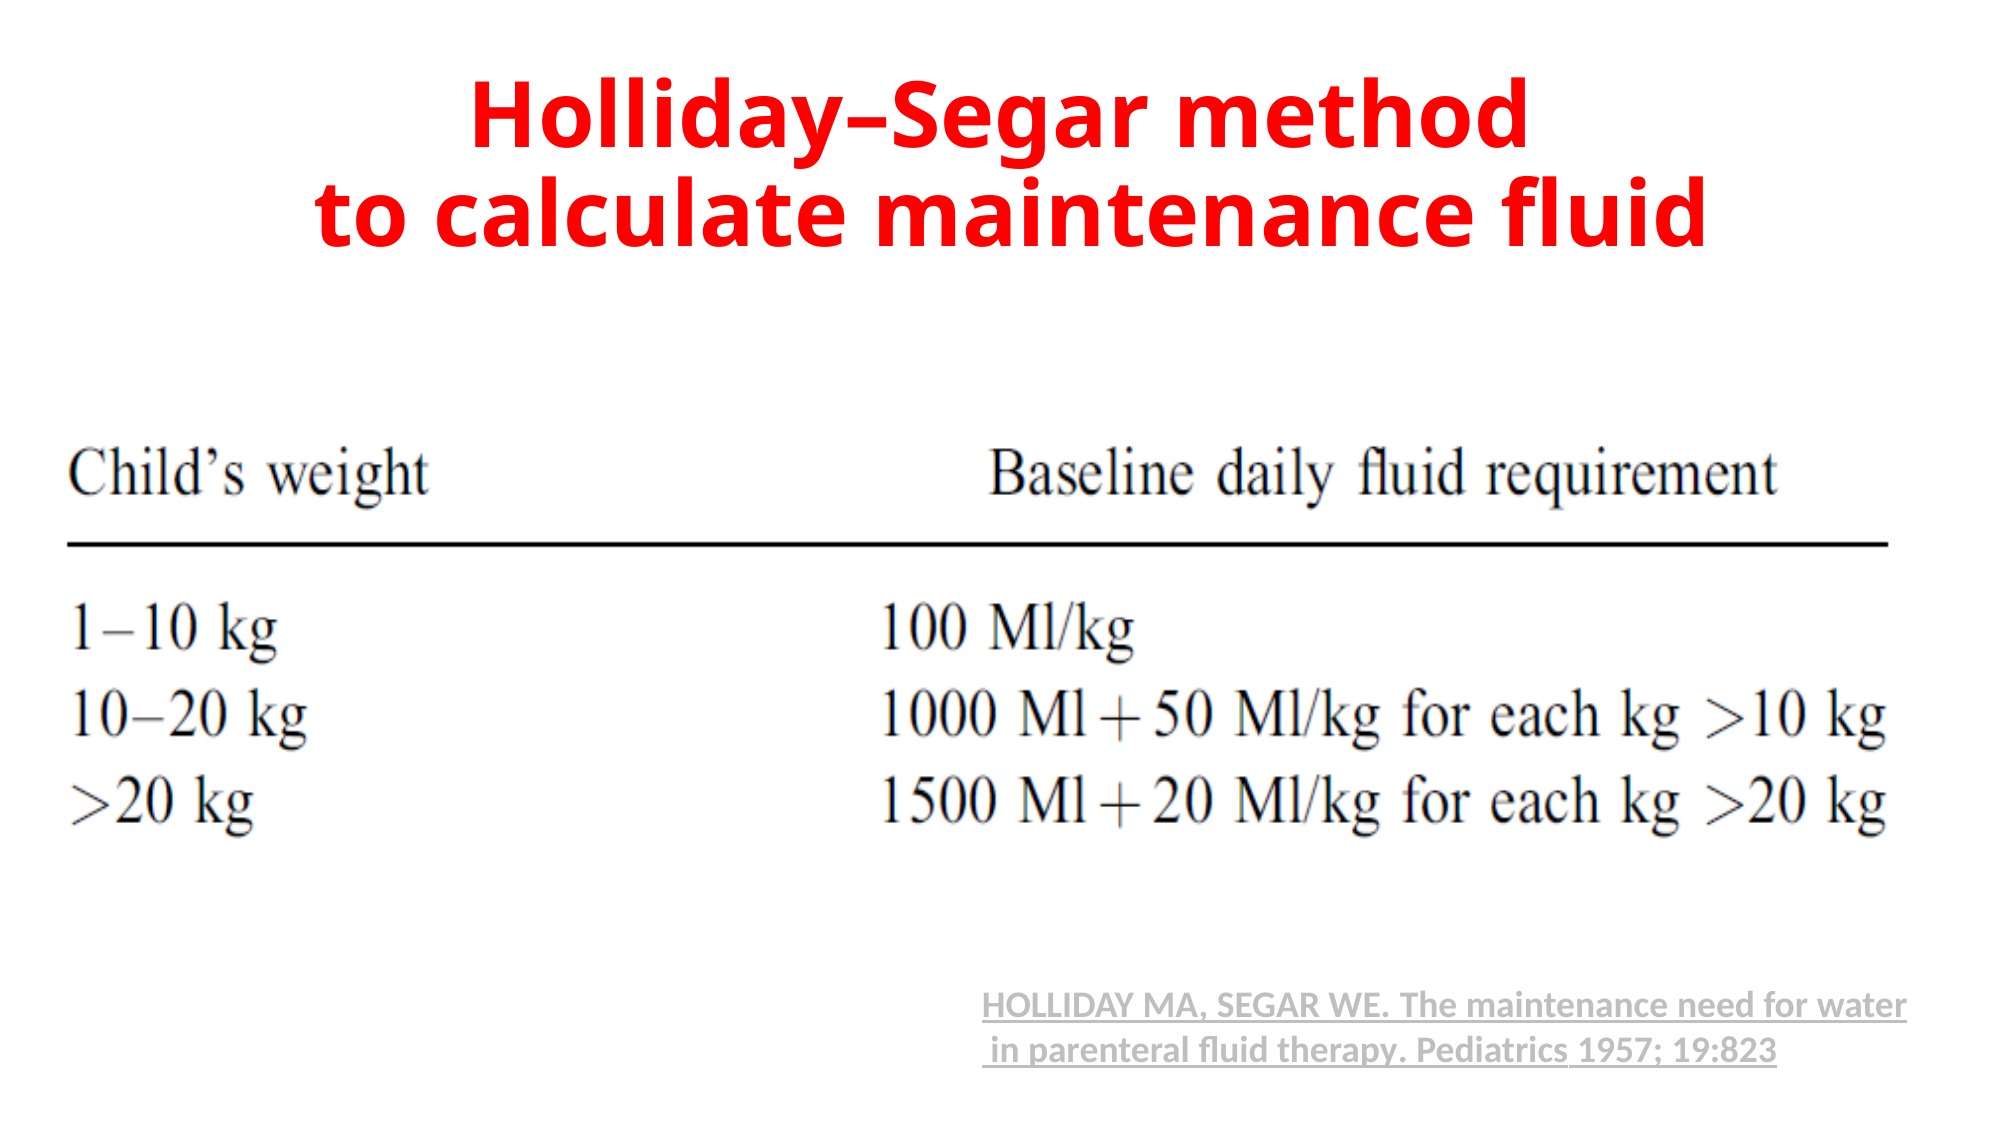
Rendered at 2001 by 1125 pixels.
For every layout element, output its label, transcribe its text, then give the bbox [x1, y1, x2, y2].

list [36, 413, 1964, 861]
text_box HOLLIDAY MA, SEGAR WE. The maintenance need for water in parenteral fluid therapy. Pediatrics 1957; 19:823 [967, 972, 1952, 1078]
title Holliday–Segar method to calculate maintenance fluid [150, 58, 1875, 276]
